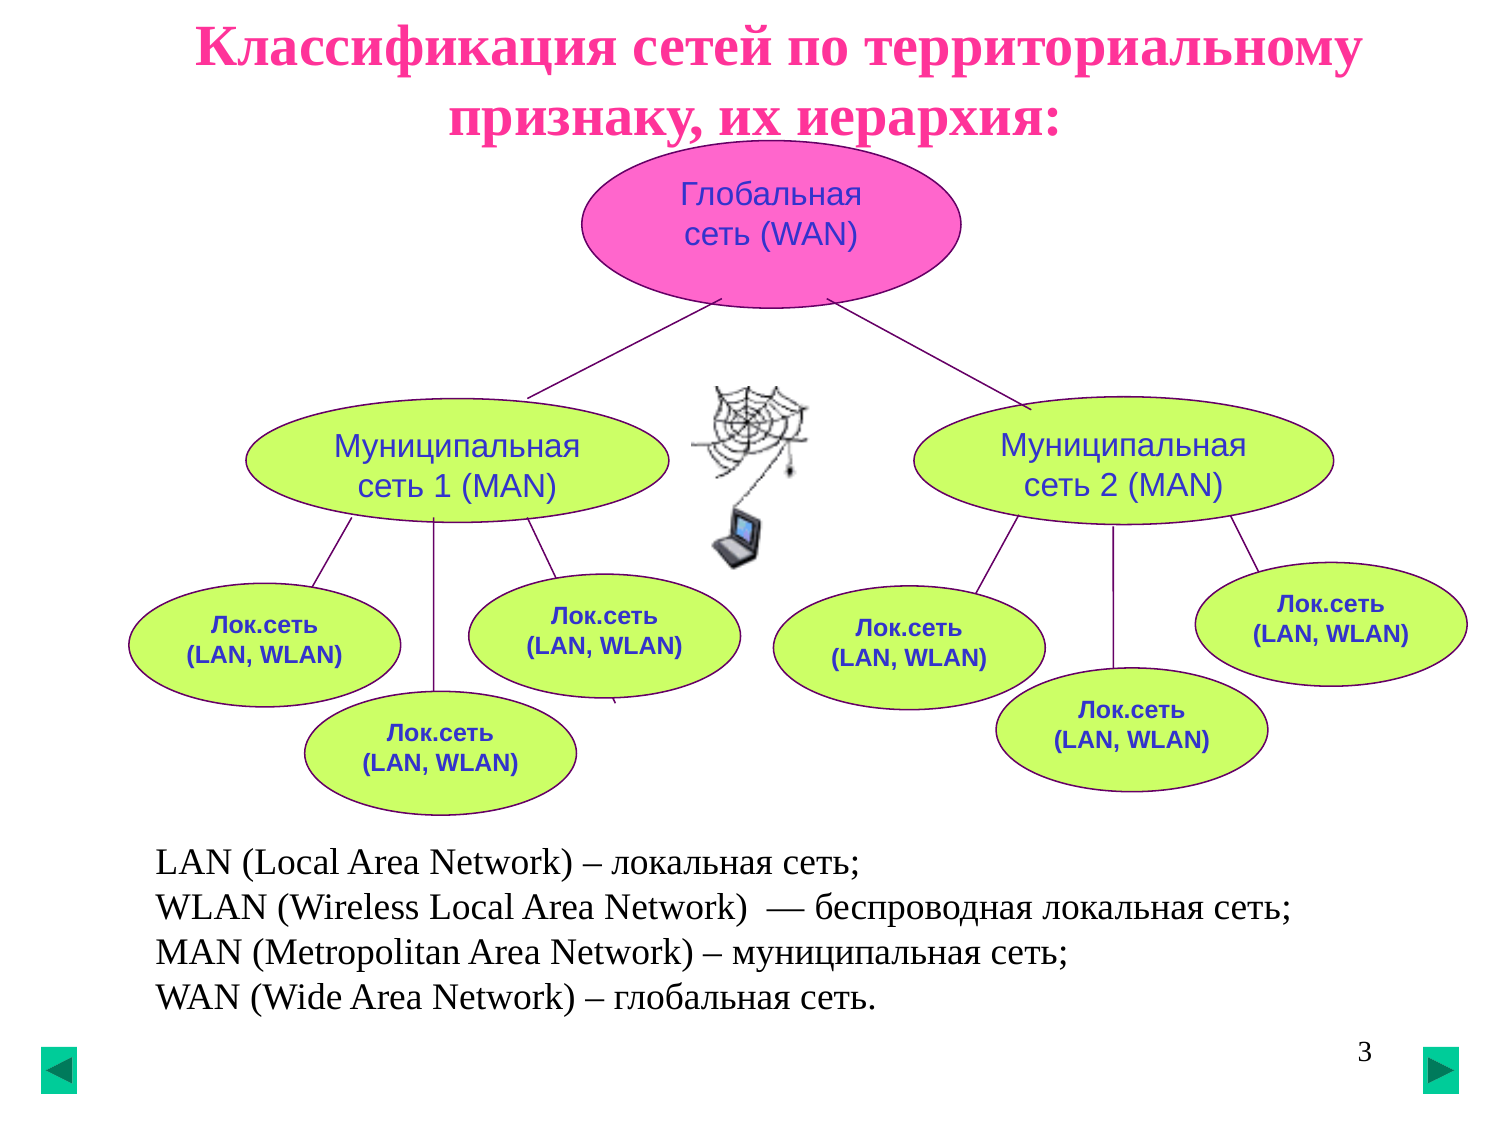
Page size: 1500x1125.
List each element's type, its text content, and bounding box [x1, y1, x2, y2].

text_box Лок.cеть (LAN, WLAN) [996, 727, 1268, 792]
text_box [41, 1046, 77, 1094]
slide_number 3 [1074, 1024, 1388, 1101]
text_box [128, 140, 1334, 719]
text_box [1423, 1046, 1459, 1094]
picture [691, 386, 903, 588]
text_box Классификация сетей по территориальному признаку, их иерархия: [128, 0, 1383, 155]
text_box LAN (Local Area Network) – локальная сеть; WLAN (Wireless Local Area Network) — беспроводная локальная сеть; MAN (Metropolitan Area Network) – муниципальная сеть; WAN (Wide Area Network) – глобальная сеть. [139, 842, 1338, 1057]
text_box Лок.cеть (LAN, WLAN) [304, 727, 577, 816]
text_box Лок.cеть (LAN, WLAN) [1340, 562, 1468, 687]
